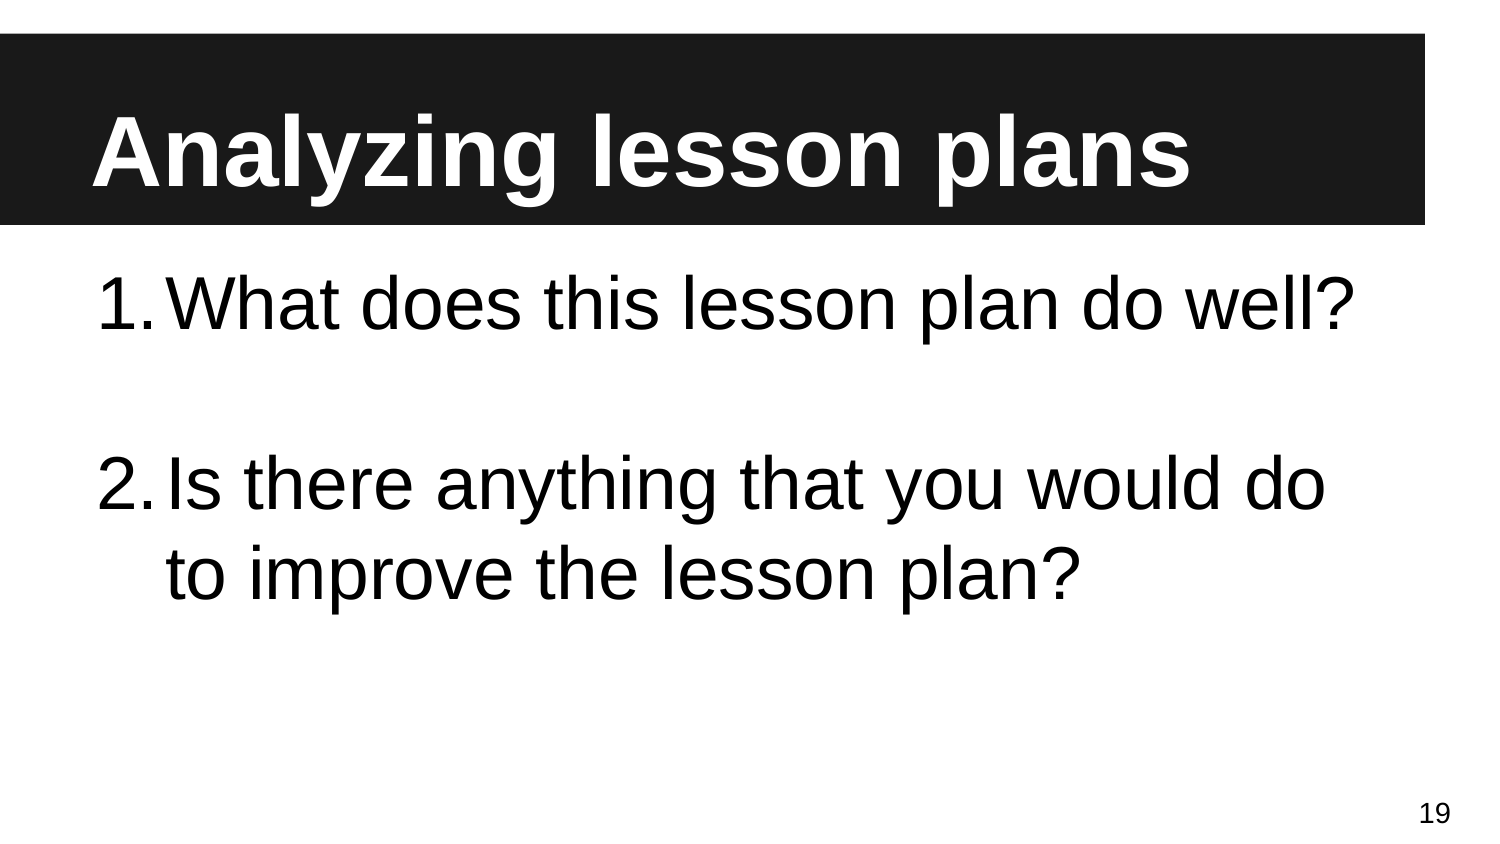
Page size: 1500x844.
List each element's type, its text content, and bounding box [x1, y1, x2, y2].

title Analyzing lesson plans [75, 33, 1425, 221]
slide_number 19 [1403, 779, 1494, 844]
list What does this lesson plan do well? Is there anything that you would do to improve the lesson plan? [75, 239, 1425, 808]
